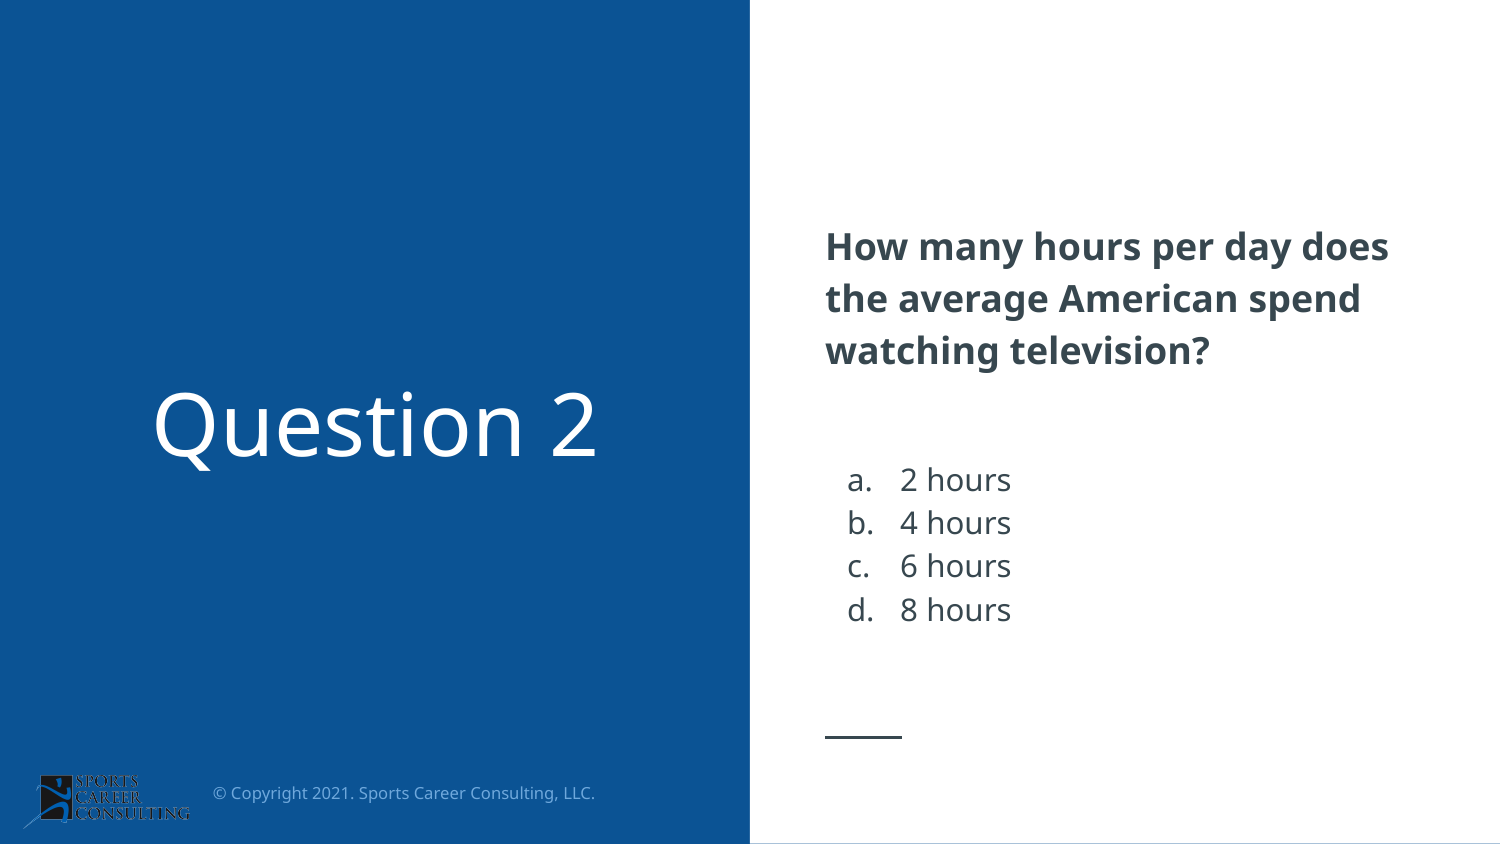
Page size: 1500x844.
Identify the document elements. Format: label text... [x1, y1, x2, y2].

picture [22, 774, 190, 829]
list How many hours per day does the average American spend watching television? 2 hours 4 hours 6 hours 8 hours [810, 118, 1455, 725]
title Question 2 [43, 298, 708, 546]
text_box © Copyright 2021. Sports Career Consulting, LLC. [197, 767, 750, 838]
